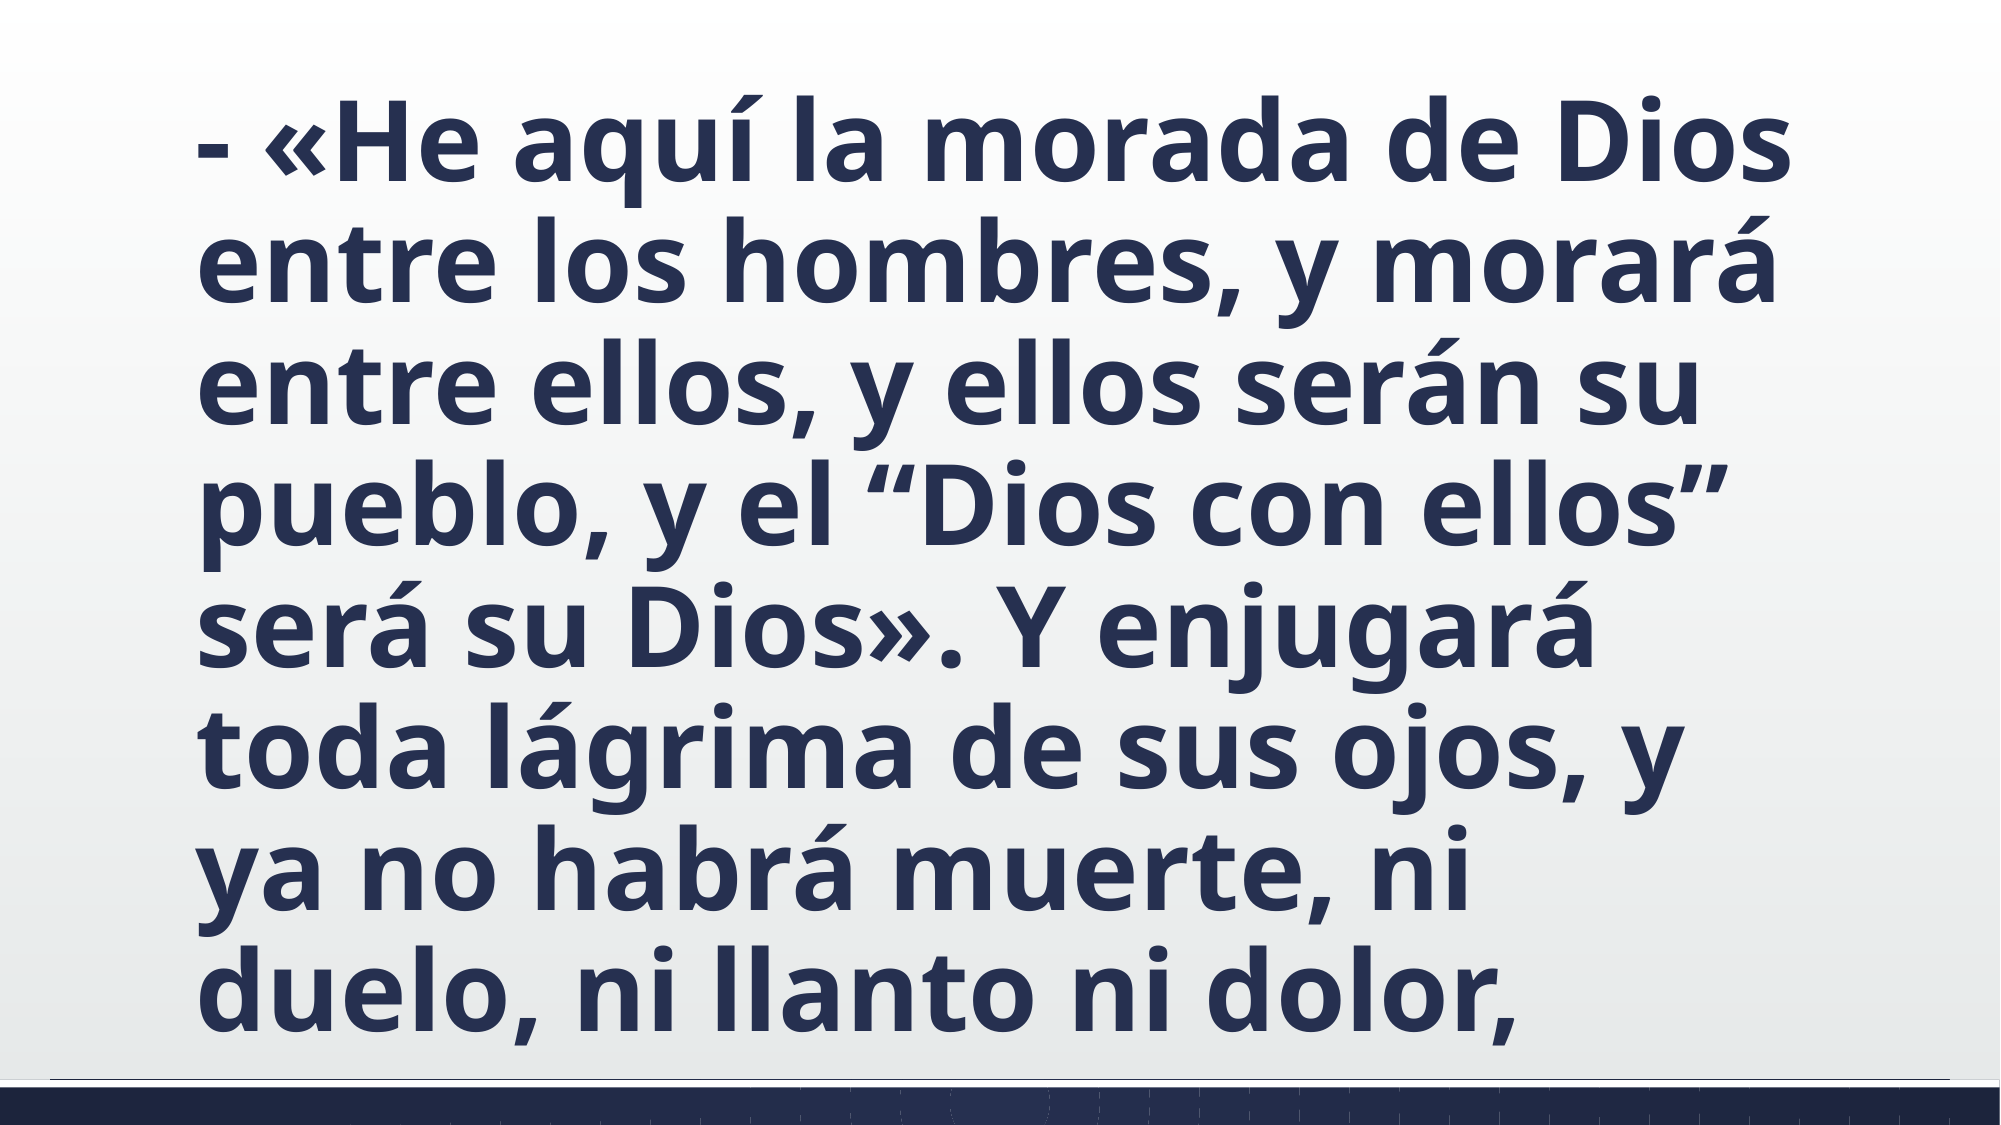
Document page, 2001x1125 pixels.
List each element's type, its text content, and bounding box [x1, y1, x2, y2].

list - «He aquí la morada de Dios entre los hombres, y morará entre ellos, y ellos serán su pueblo, y el “Dios con ellos” será su Dios». Y enjugará toda lágrima de sus ojos, y ya no habrá muerte, ni duelo, ni llanto ni dolor, [173, 76, 1816, 990]
